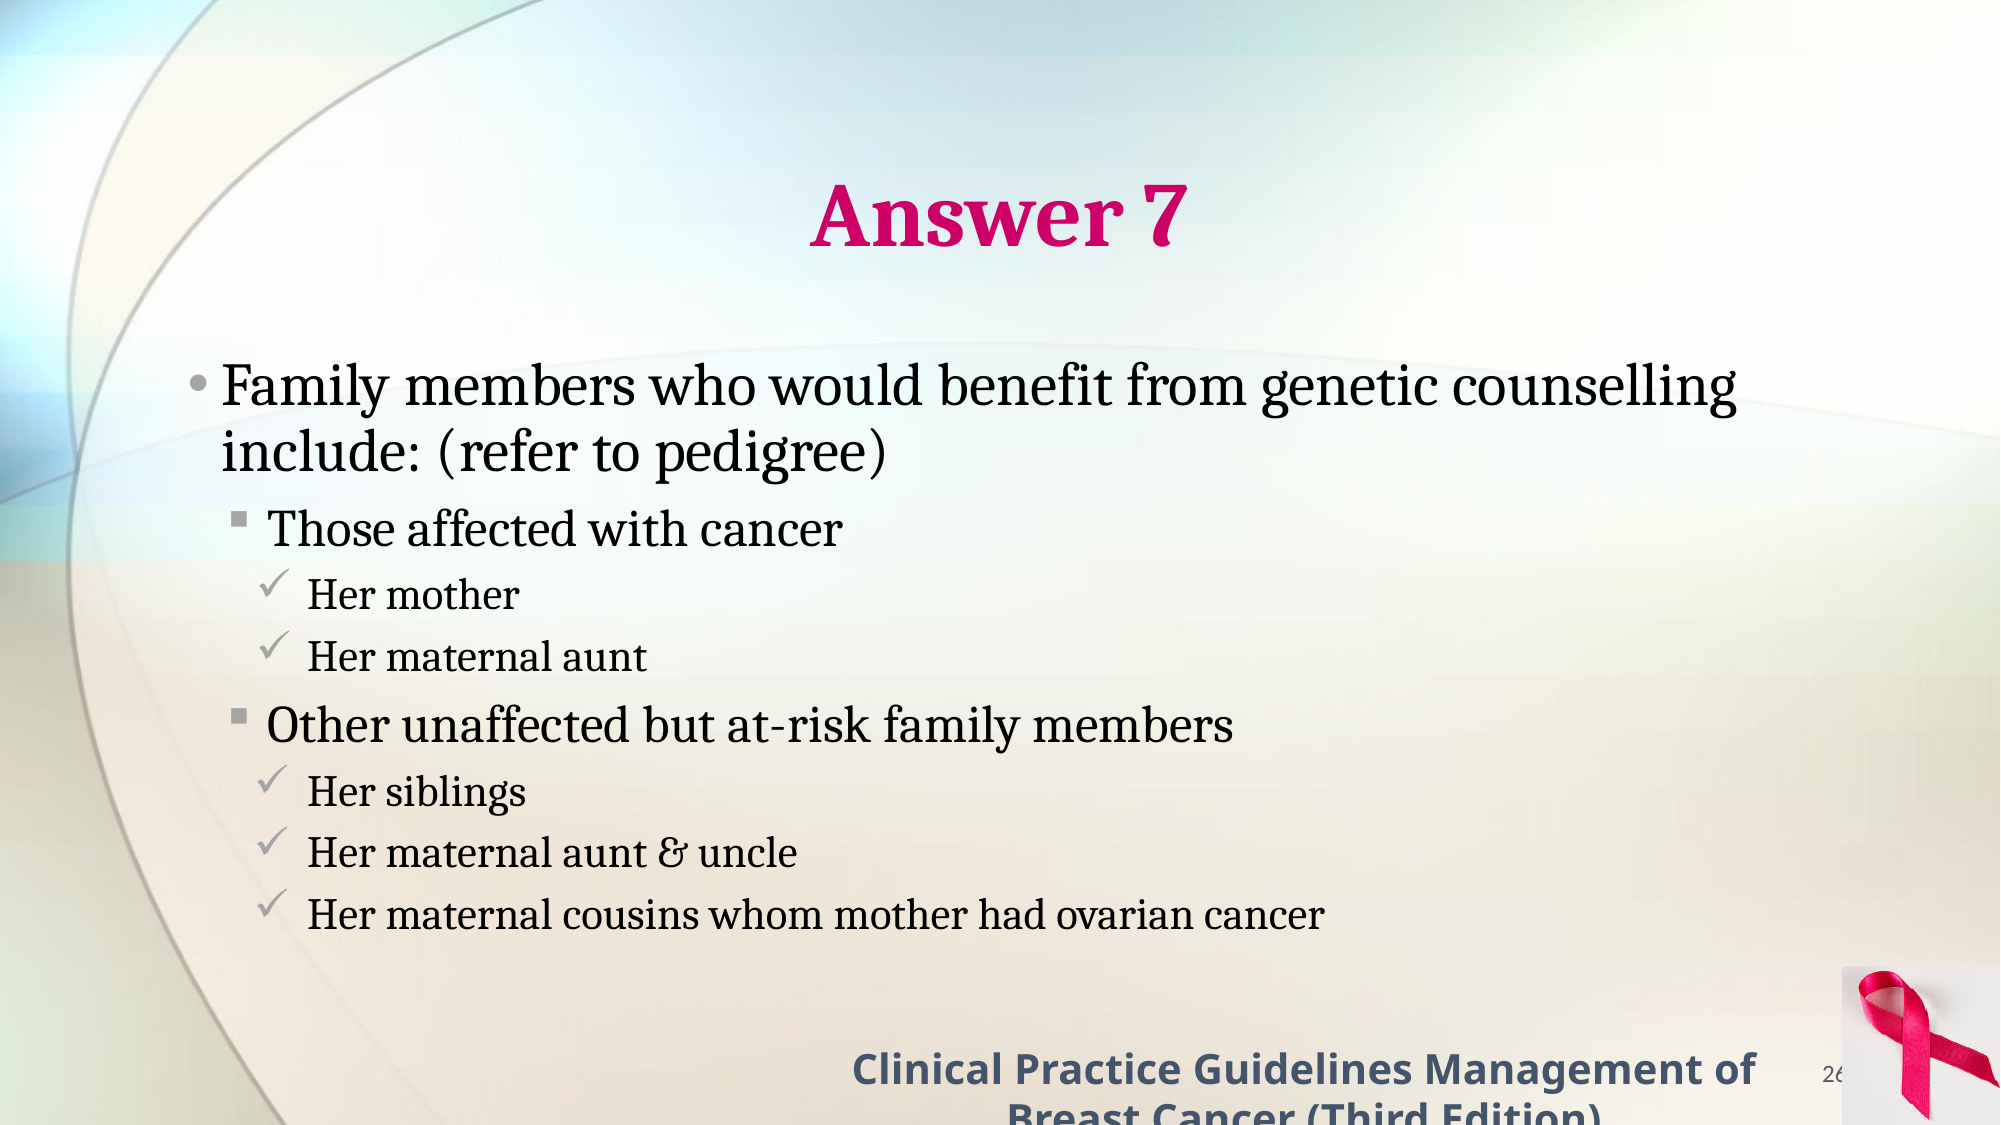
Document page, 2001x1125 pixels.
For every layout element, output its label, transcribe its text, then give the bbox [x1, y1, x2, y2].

title Answer 7 [259, 100, 1741, 319]
picture [0, 0, 2001, 1125]
list Family members who would benefit from genetic counselling include: (refer to pedigree) Those affected with cancer Her mother Her maternal aunt Other unaffected but at-risk family members Her siblings Her maternal aunt & uncle Her maternal cousins whom mother had ovarian cancer [172, 345, 1843, 950]
slide_number 26 [1820, 1042, 1832, 1103]
text_box Clinical Practice Guidelines Management of Breast Cancer (Third Edition) [788, 1035, 1820, 1125]
